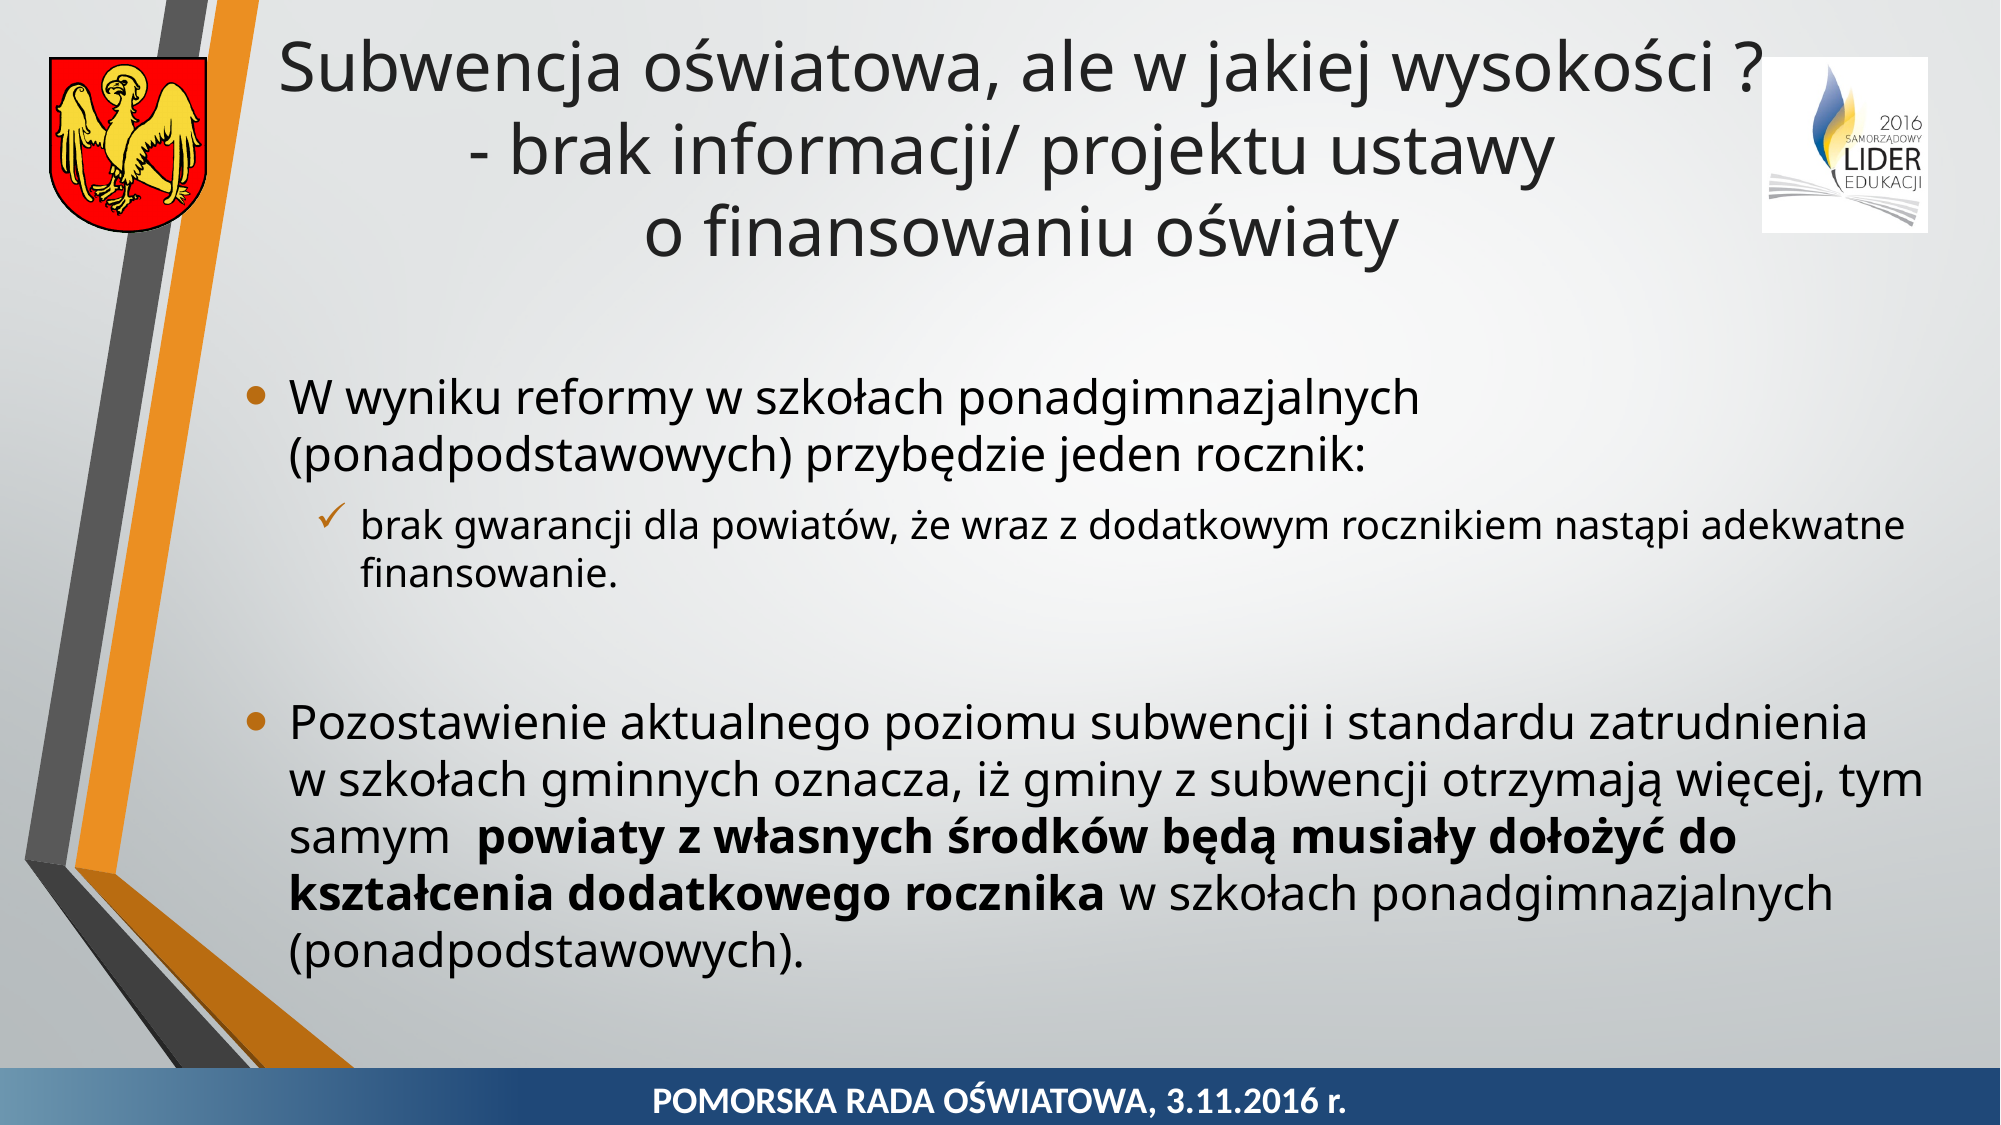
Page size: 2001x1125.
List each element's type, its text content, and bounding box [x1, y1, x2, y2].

list W wyniku reformy w szkołach ponadgimnazjalnych (ponadpodstawowych) przybędzie jeden rocznik: brak gwarancji dla powiatów, że wraz z dodatkowym rocznikiem nastąpi adekwatne finansowanie. Pozostawienie aktualnego poziomu subwencji i standardu zatrudnienia w szkołach gminnych oznacza, iż gminy z subwencji otrzymają więcej, tym samym powiaty z własnych środków będą musiały dołożyć do kształcenia dodatkowego rocznika w szkołach ponadgimnazjalnych (ponadpodstawowych). [229, 272, 1953, 1068]
picture [49, 57, 207, 234]
text_box POMORSKA RADA OŚWIATOWA, 3.11.2016 r. [0, 1068, 2000, 1125]
title Subwencja oświatowa, ale w jakiej wysokości ? - brak informacji/ projektu ustawy o finansowaniu oświaty [199, 39, 1844, 255]
picture [1761, 57, 1928, 233]
